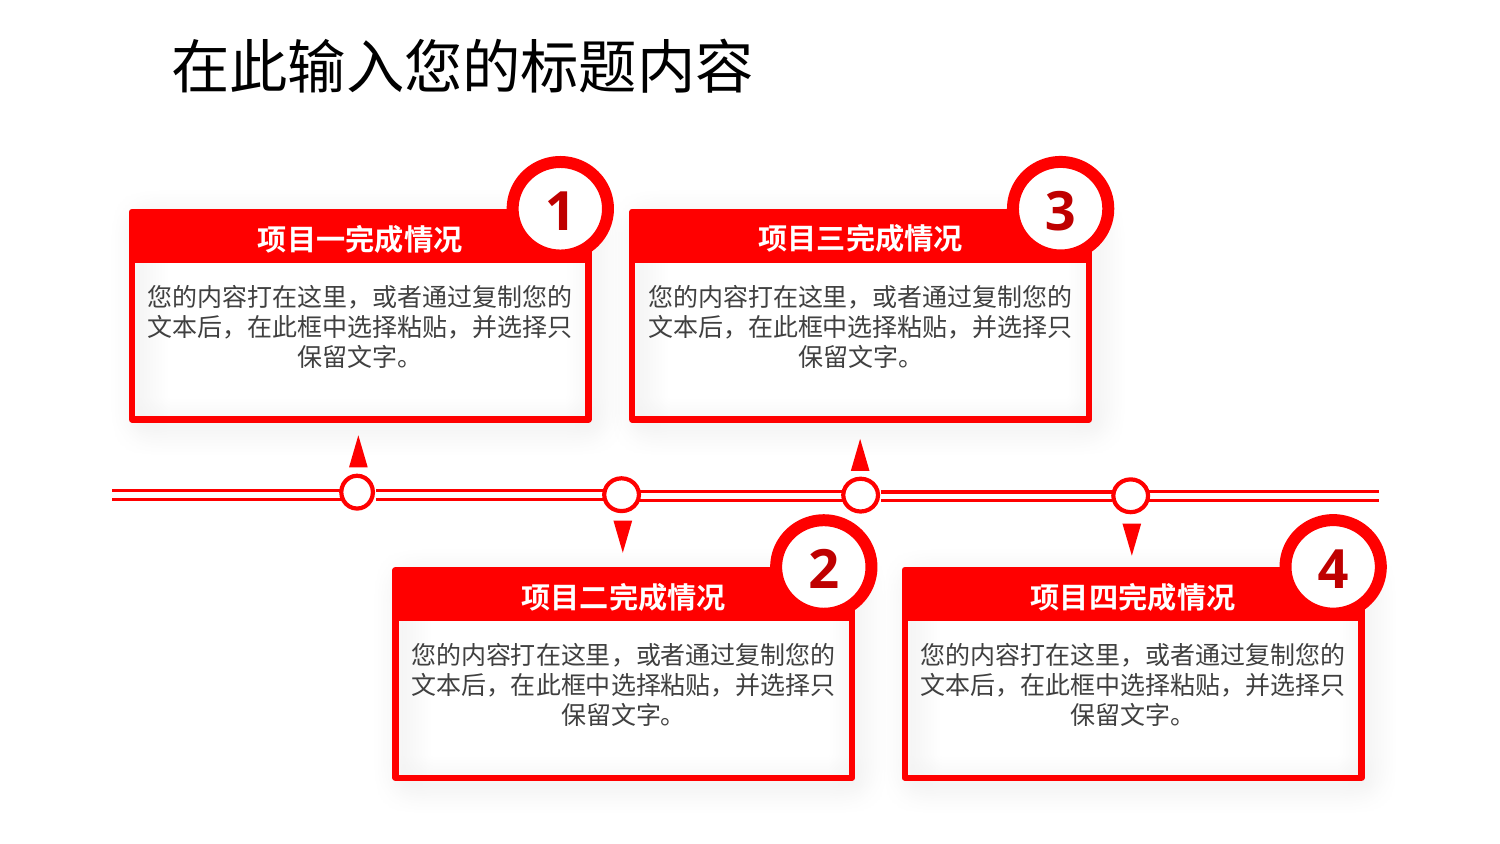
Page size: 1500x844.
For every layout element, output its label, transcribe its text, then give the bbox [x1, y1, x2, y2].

text_box 您的内容打在这里，或者通过复制您的文本后，在此框中选择粘贴，并选择只保留文字。 [131, 274, 589, 378]
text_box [992, 380, 1002, 613]
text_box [487, 379, 497, 611]
text_box 项目一完成情况 [131, 214, 589, 263]
text_box [339, 473, 376, 511]
text_box [841, 476, 881, 514]
text_box 项目四完成情况 [904, 572, 1362, 621]
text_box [1259, 380, 1269, 612]
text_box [736, 393, 746, 599]
text_box 项目三完成情况 [632, 214, 1089, 263]
text_box [611, 518, 635, 555]
text_box [393, 568, 854, 780]
text_box 在此输入您的标题内容 [156, 22, 793, 108]
text_box 3 [1010, 159, 1111, 258]
text_box [1111, 477, 1151, 515]
text_box 项目二完成情况 [395, 572, 853, 621]
text_box [130, 210, 591, 422]
text_box [848, 443, 872, 474]
text_box 您的内容打在这里，或者通过复制您的文本后，在此框中选择粘贴，并选择只保留文字。 [395, 633, 853, 736]
text_box 2 [774, 518, 874, 616]
text_box [602, 476, 642, 514]
text_box [630, 210, 1091, 422]
text_box [903, 568, 1364, 780]
text_box 1 [510, 159, 611, 258]
text_box 您的内容打在这里，或者通过复制您的文本后，在此框中选择粘贴，并选择只保留文字。 [632, 274, 1089, 378]
text_box 4 [1283, 518, 1383, 616]
text_box [1120, 521, 1144, 558]
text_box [223, 379, 233, 611]
text_box [347, 443, 370, 470]
text_box 您的内容打在这里，或者通过复制您的文本后，在此框中选择粘贴，并选择只保留文字。 [904, 633, 1362, 736]
